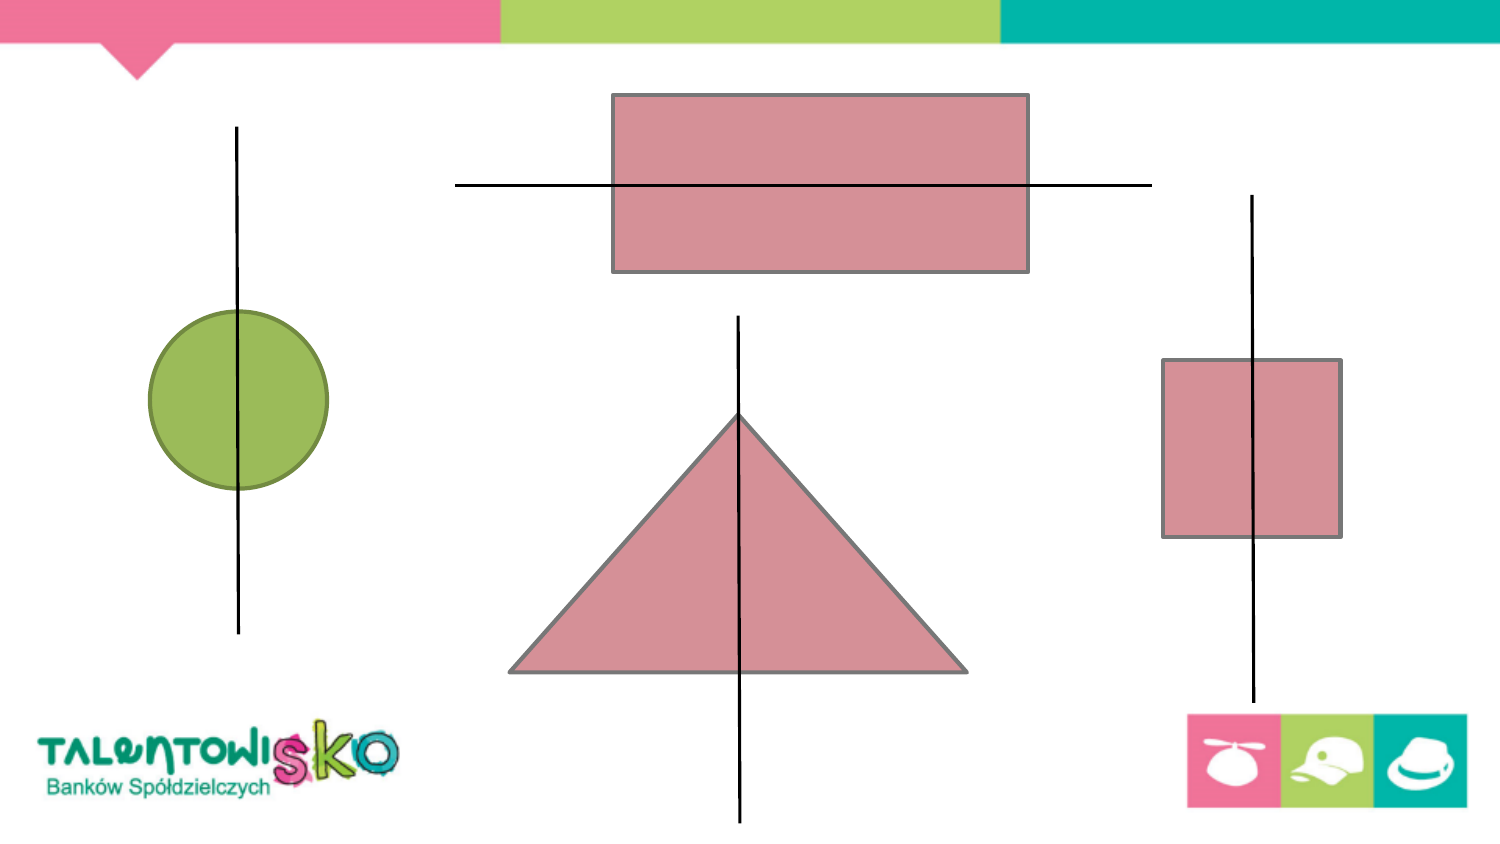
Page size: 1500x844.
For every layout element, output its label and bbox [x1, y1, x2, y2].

text_box [244, 309, 330, 491]
text_box [1260, 358, 1343, 539]
text_box [1161, 358, 1246, 539]
picture [0, 0, 1500, 844]
text_box [737, 315, 741, 824]
text_box [507, 418, 732, 675]
text_box [611, 93, 1030, 184]
text_box [611, 193, 1030, 274]
text_box [746, 420, 969, 675]
text_box [147, 309, 231, 491]
